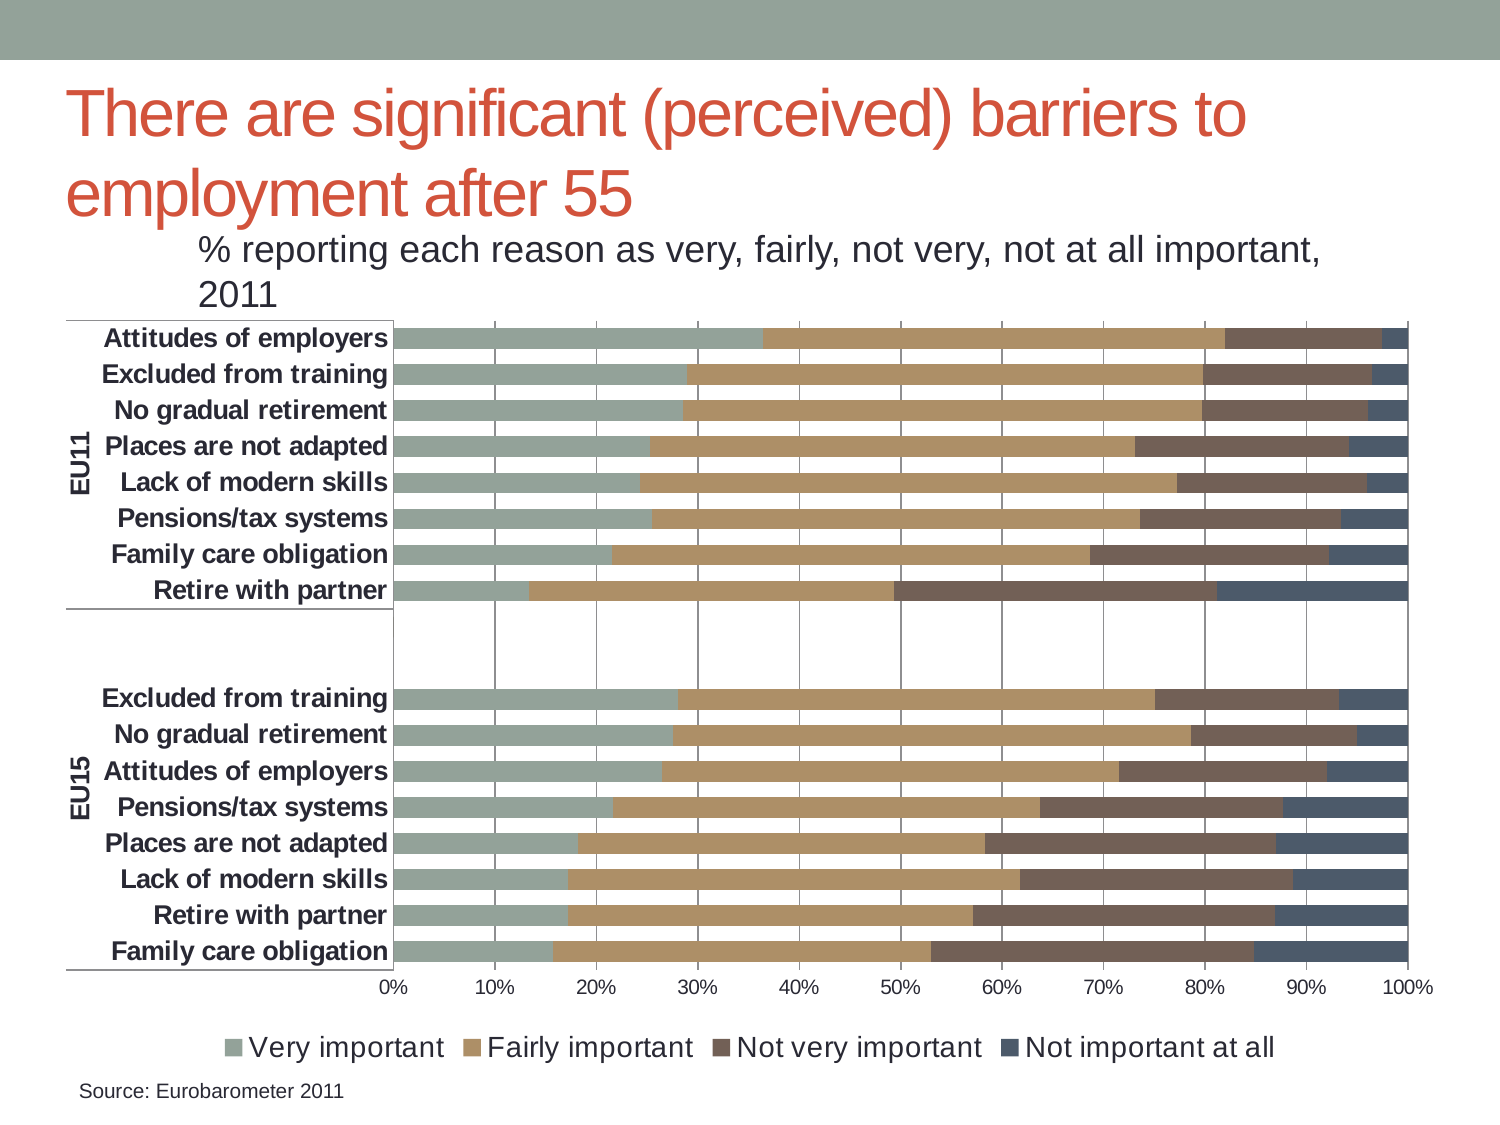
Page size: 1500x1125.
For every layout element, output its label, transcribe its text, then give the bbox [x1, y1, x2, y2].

text_box Source: Eurobarometer 2011 [64, 1080, 360, 1110]
title There are significant (perceived) barriers to employment after 55 [50, 87, 1438, 212]
text_box % reporting each reason as very, fairly, not very, not at all important, 2011 [183, 217, 1396, 302]
chart [37, 304, 1463, 1071]
